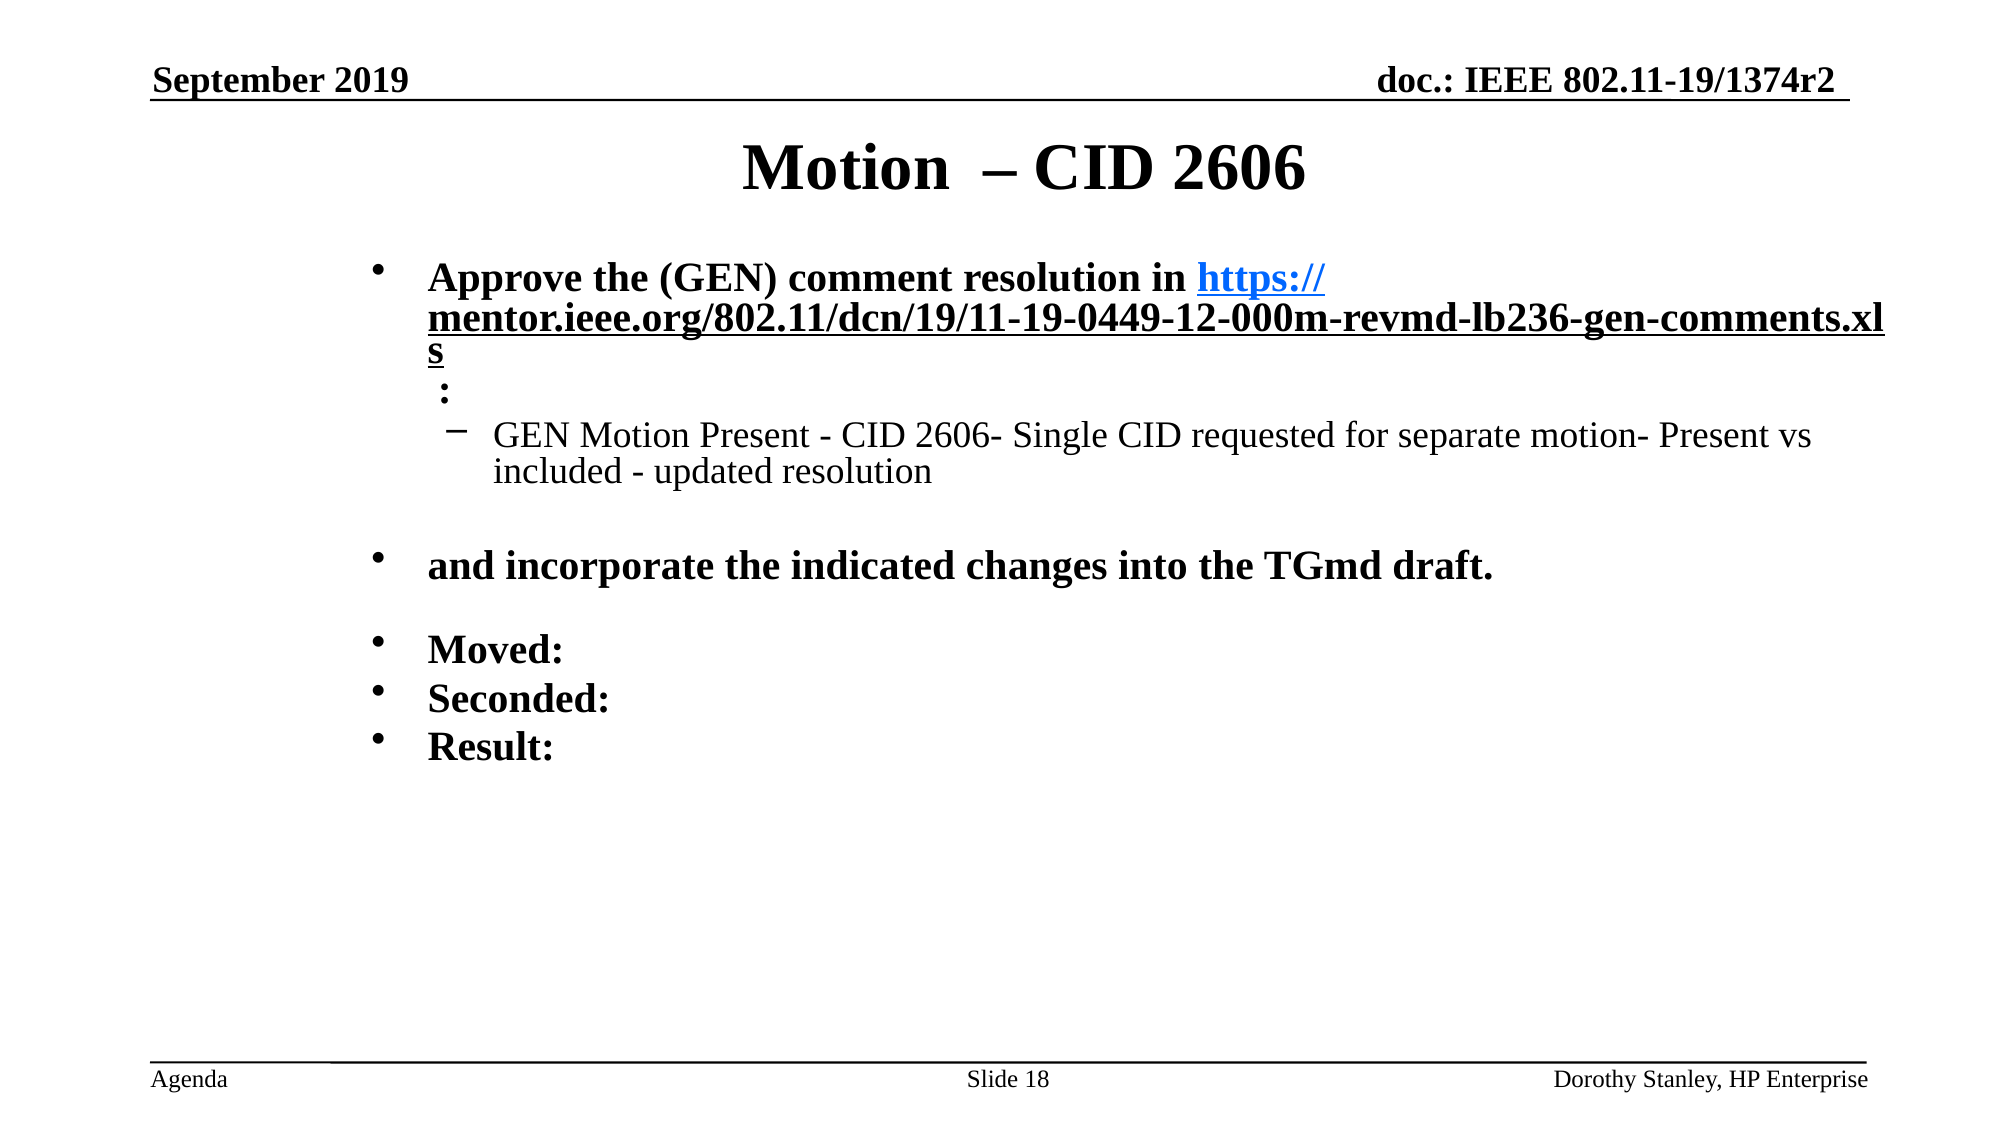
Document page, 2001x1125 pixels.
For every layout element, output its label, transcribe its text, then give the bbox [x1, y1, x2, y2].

footer Dorothy Stanley, HP Enterprise [1549, 1062, 1869, 1093]
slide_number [152, 54, 567, 100]
slide_number Slide 18 [966, 1062, 1051, 1093]
title Motion – CID 2606 [200, 75, 1850, 250]
list Approve the (GEN) comment resolution in https://mentor.ieee.org/802.11/dcn/19/11-19-0449-12-000m-revmd-lb236-gen-comments.xls : GEN Motion Present - CID 2606- Single CID requested for separate motion- Present vs included - updated resolution and incorporate the indicated changes into the TGmd draft. Moved: Seconded: Result: [356, 251, 1911, 1002]
